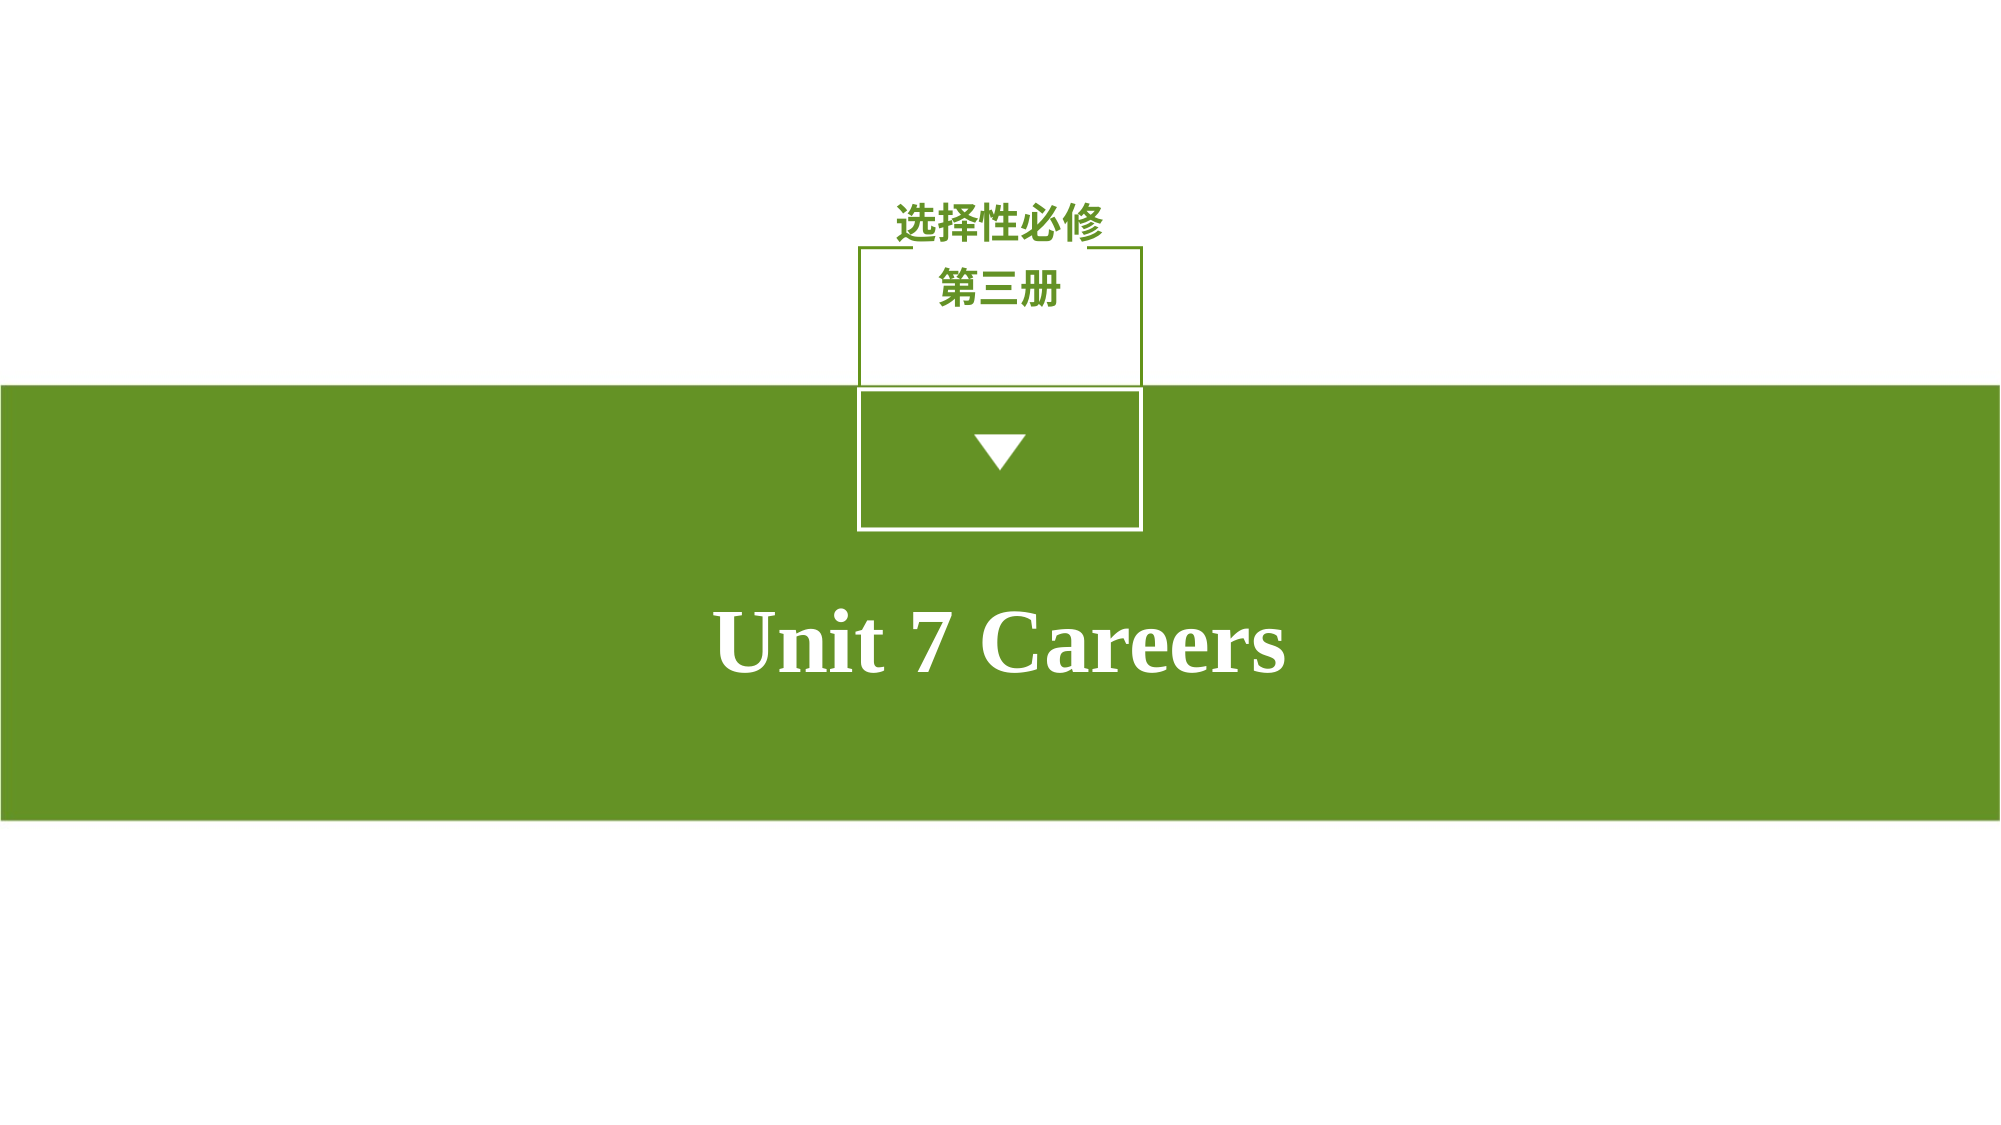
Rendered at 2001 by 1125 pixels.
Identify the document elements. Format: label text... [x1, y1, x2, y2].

text_box Unit 7 Careers [0, 572, 2000, 699]
picture [0, 699, 2000, 1125]
picture [0, 0, 2000, 572]
text_box 选择性必修第三册 [880, 181, 1119, 312]
